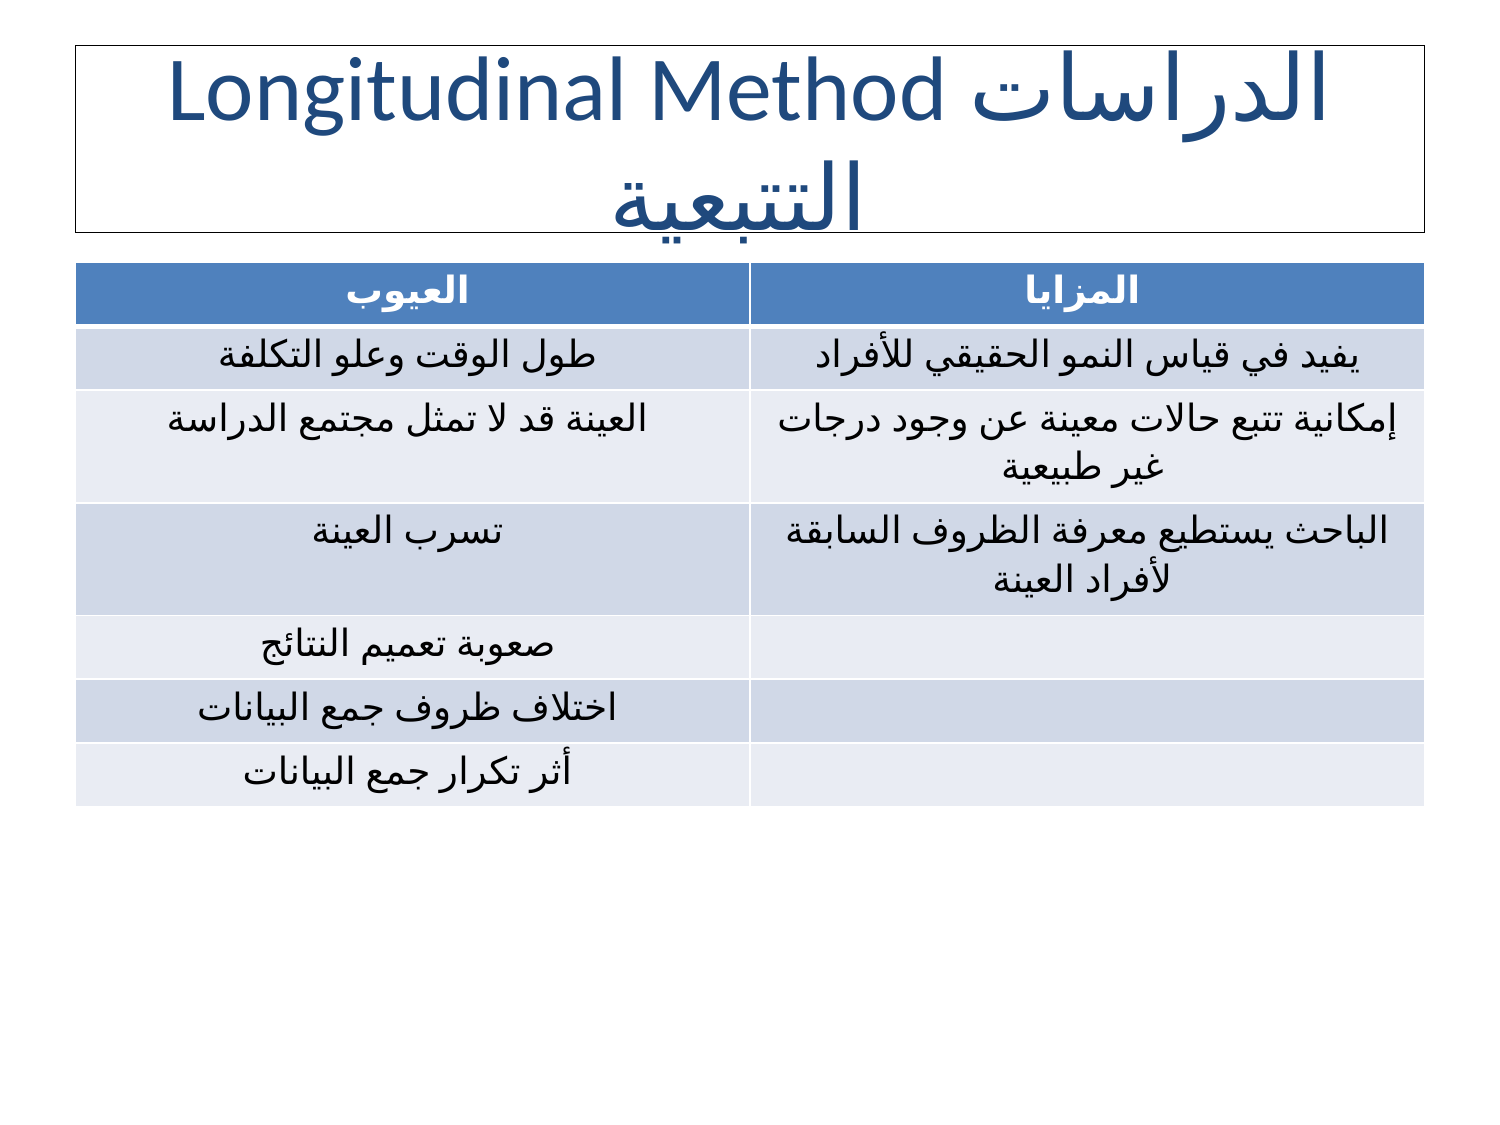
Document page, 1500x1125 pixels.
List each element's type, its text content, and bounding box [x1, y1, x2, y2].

table_cell صعوبة تعميم النتائج [76, 616, 749, 678]
table_cell [751, 744, 1424, 806]
table_cell تسرب العينة [76, 504, 749, 615]
table_cell إمكانية تتبع حالات معينة عن وجود درجات غير طبيعية [751, 391, 1424, 502]
table_header العيوب [76, 263, 749, 324]
table_header المزايا [751, 263, 1424, 324]
table_cell العينة قد لا تمثل مجتمع الدراسة [76, 391, 749, 502]
table_cell [751, 616, 1424, 678]
table_cell الباحث يستطيع معرفة الظروف السابقة لأفراد العينة [751, 504, 1424, 615]
table_cell يفيد في قياس النمو الحقيقي للأفراد [751, 329, 1424, 389]
table_cell اختلاف ظروف جمع البيانات [76, 680, 749, 742]
title Longitudinal Method الدراسات التتبعية [75, 45, 1425, 233]
table_cell طول الوقت وعلو التكلفة [76, 329, 749, 389]
table_cell [751, 680, 1424, 742]
table_cell أثر تكرار جمع البيانات [76, 744, 749, 806]
